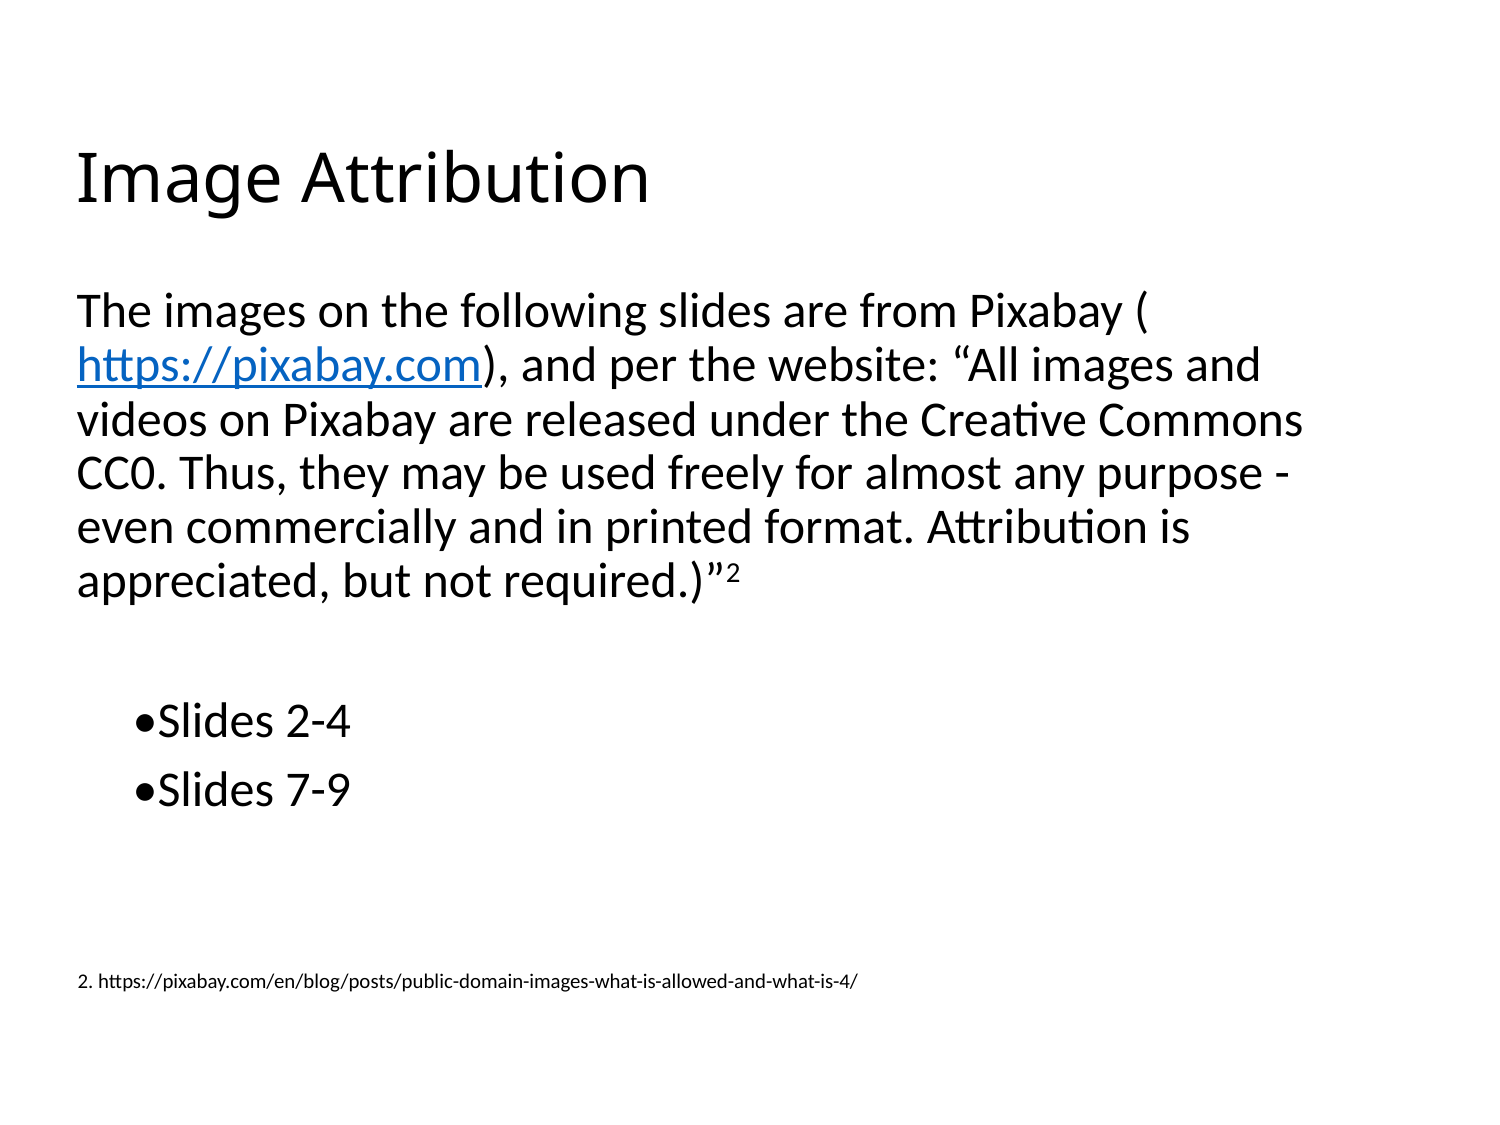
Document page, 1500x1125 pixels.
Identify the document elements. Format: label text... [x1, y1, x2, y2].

title Image Attribution [61, 70, 1500, 289]
list The images on the following slides are from Pixabay (https://pixabay.com), and per the website: “All images and videos on Pixabay are released under the Creative Commons CC0. Thus, they may be used freely for almost any purpose - even commercially and in printed format. Attribution is appreciated, but not required.)”2 •Slides 2-4 •Slides 7-9 [61, 277, 1356, 627]
text_box 2. https://pixabay.com/en/blog/posts/public-domain-images-what-is-allowed-and-what-is-4/ [62, 960, 1452, 1001]
